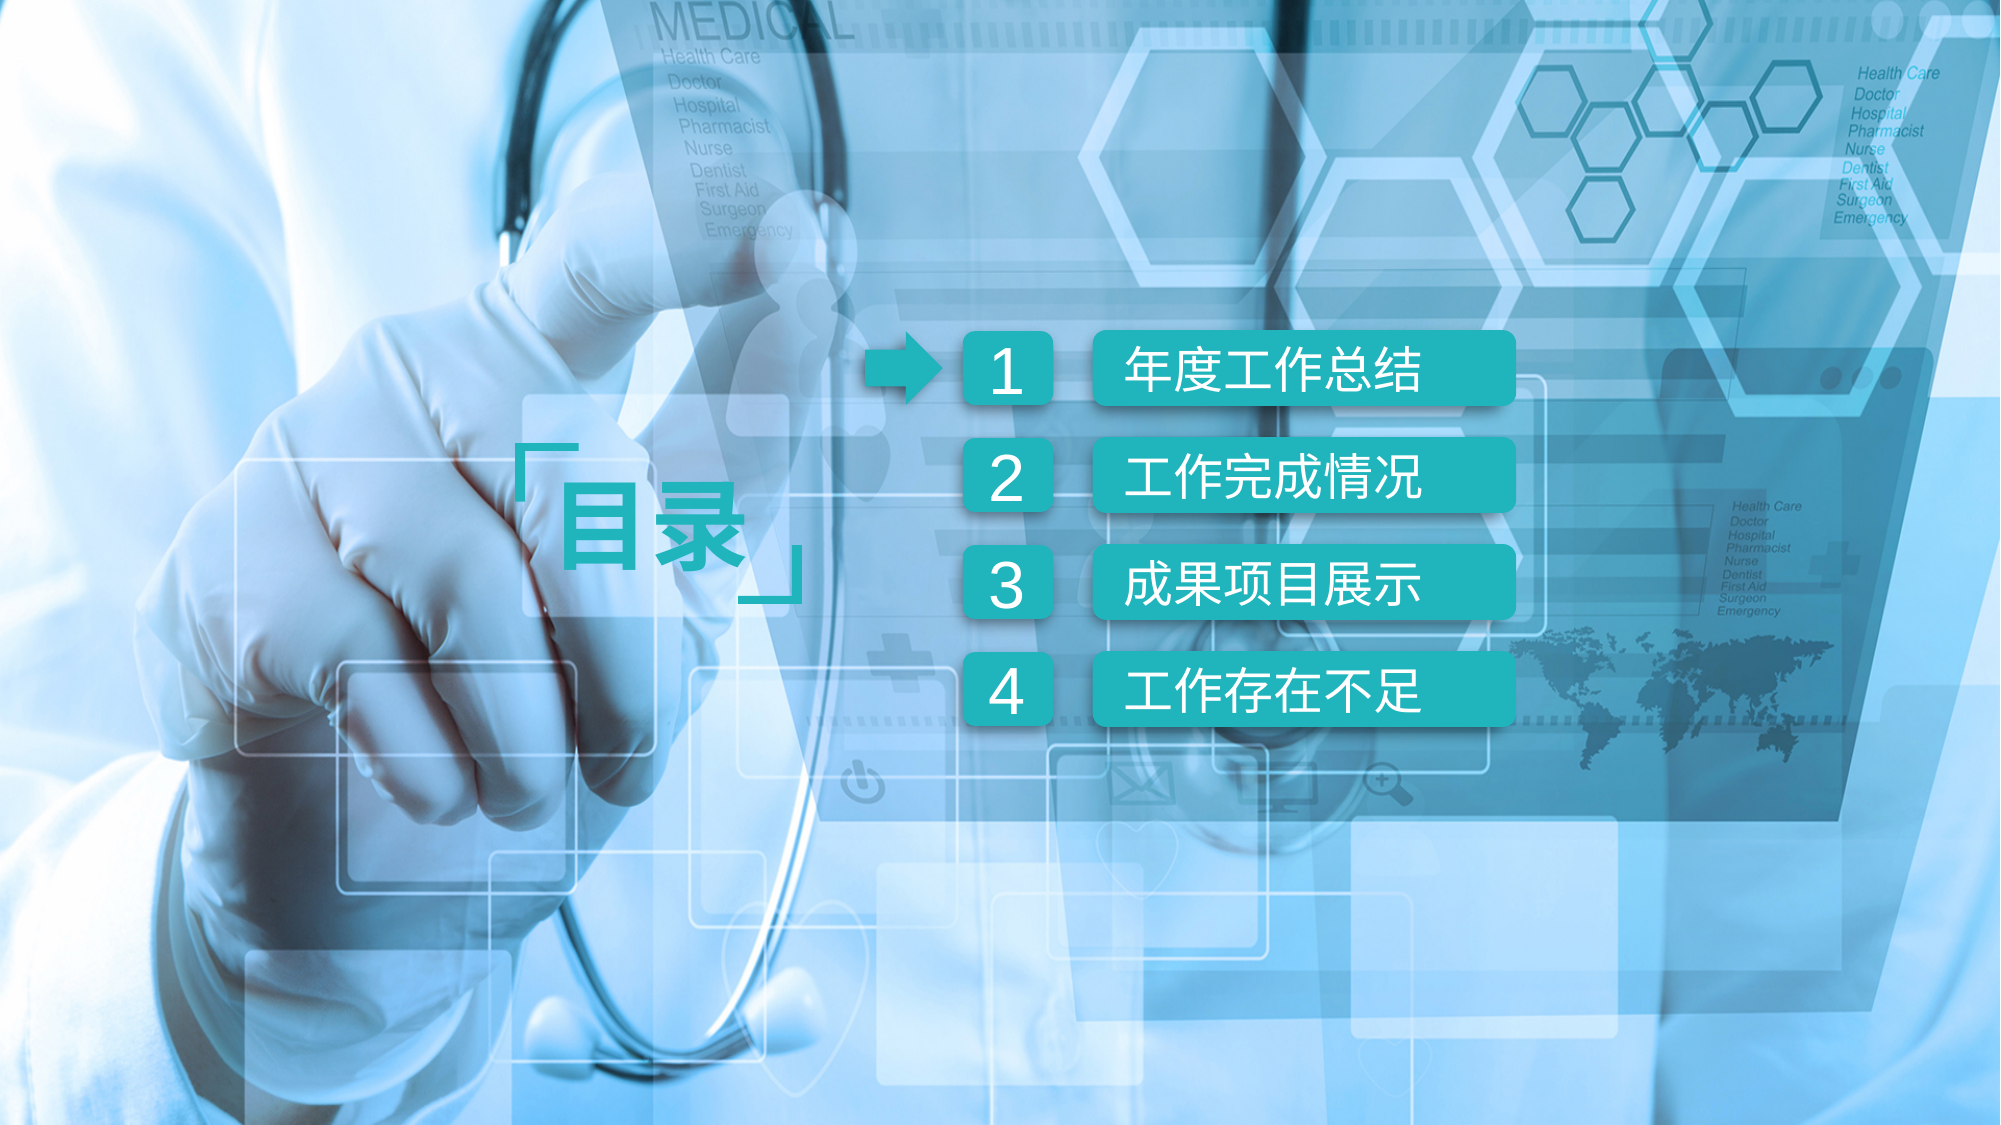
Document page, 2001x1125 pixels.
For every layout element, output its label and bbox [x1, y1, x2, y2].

text_box [962, 320, 1054, 416]
text_box [1093, 438, 1516, 514]
text_box [1093, 652, 1516, 728]
text_box [962, 426, 1054, 523]
text_box [962, 534, 1054, 630]
text_box [962, 641, 1054, 737]
picture [0, 0, 2000, 1125]
text_box [1093, 331, 1516, 407]
text_box [738, 545, 802, 604]
text_box [1093, 545, 1516, 621]
text_box [514, 443, 579, 502]
